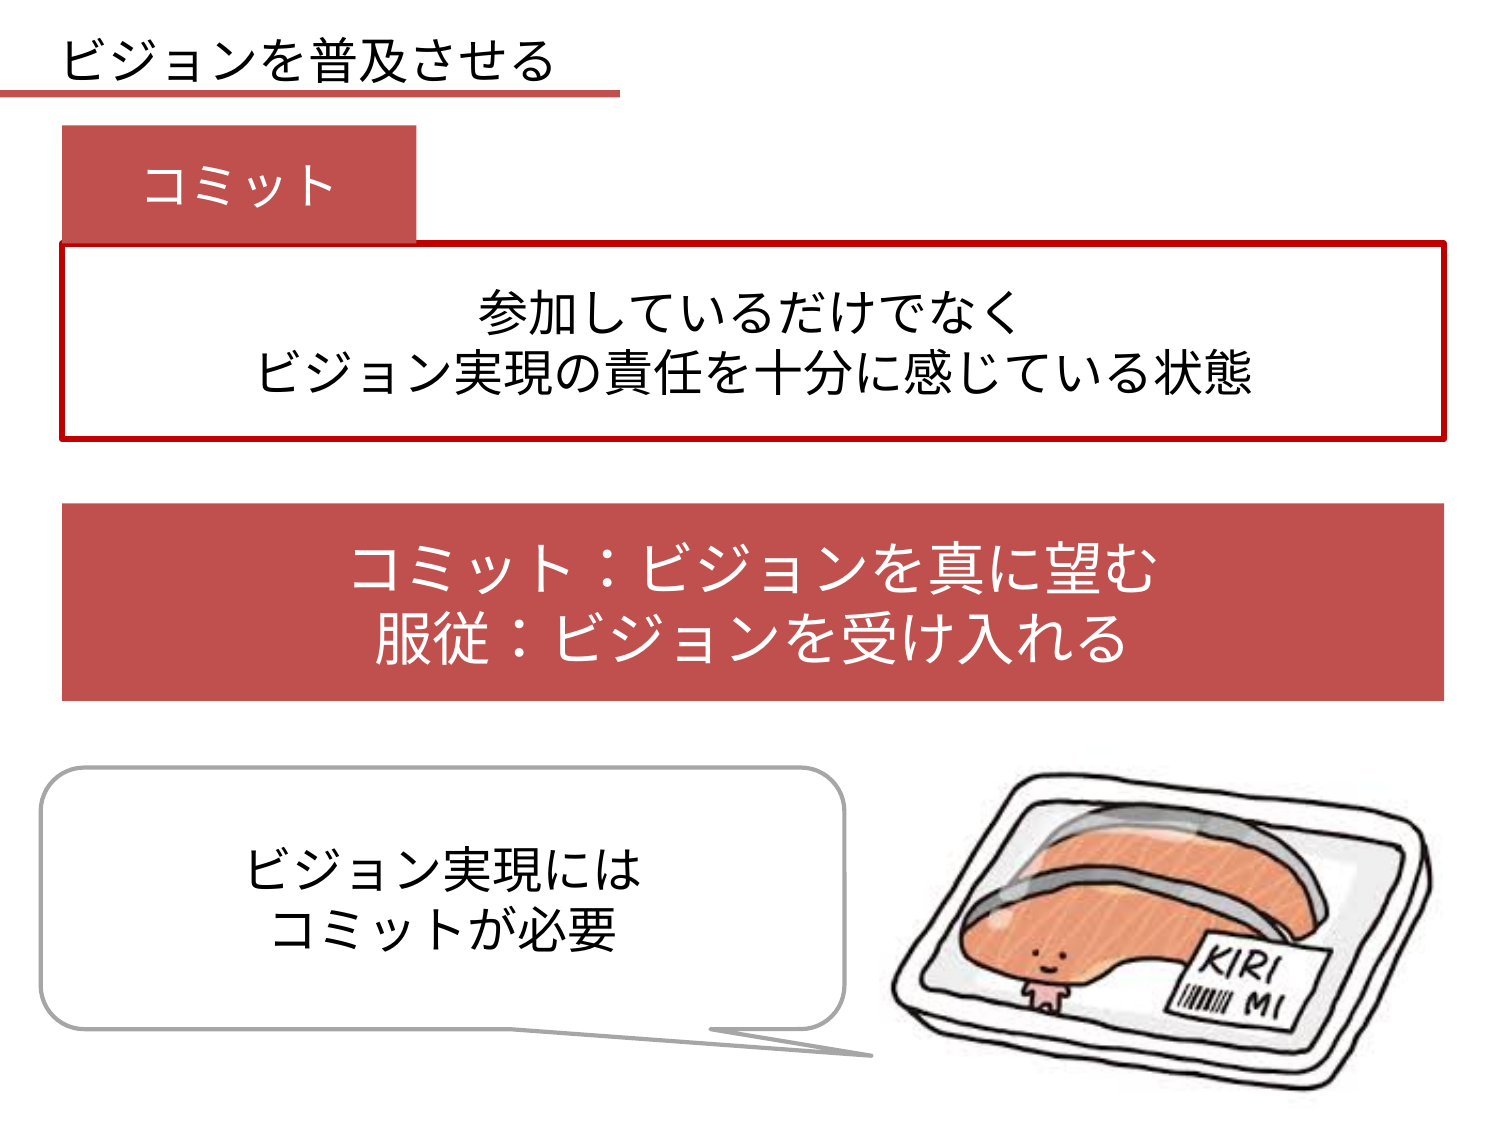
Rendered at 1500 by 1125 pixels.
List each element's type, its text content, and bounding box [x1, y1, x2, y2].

text_box コミット：ビジョンを真に望む 服従：ビジョンを受け入れる [60, 501, 1446, 703]
text_box コミット [60, 123, 418, 246]
text_box 参加しているだけでなく ビジョン実現の責任を十分に感じている状態 [60, 241, 1446, 441]
text_box ビジョンを普及させる [43, 21, 574, 97]
text_box [0, 88, 622, 100]
text_box ビジョン実現には コミットが必要 [38, 765, 874, 1058]
picture [879, 715, 1445, 1122]
